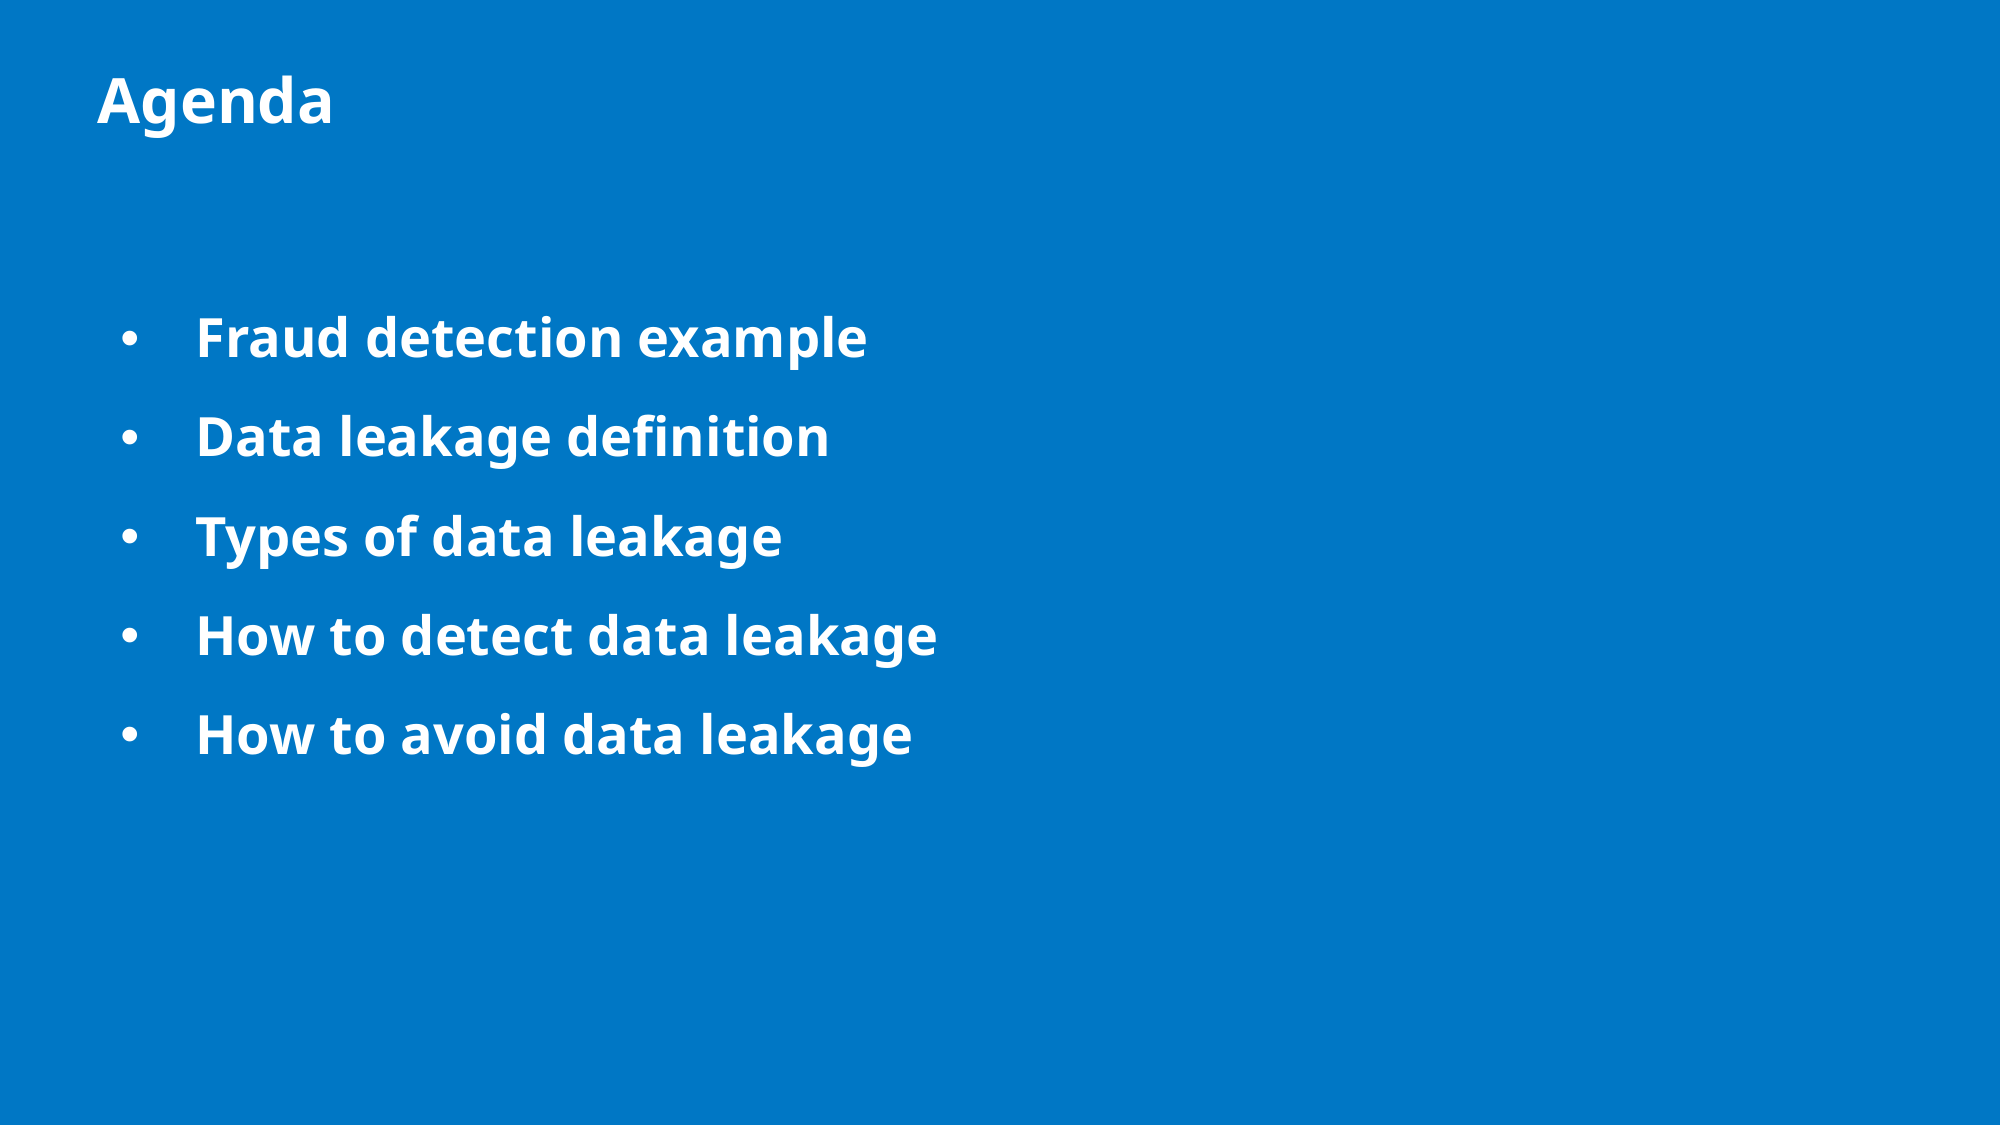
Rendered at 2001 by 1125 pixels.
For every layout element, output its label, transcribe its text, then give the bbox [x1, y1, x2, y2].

list Fraud detection example Data leakage definition Types of data leakage How to detect data leakage How to avoid data leakage [82, 293, 1905, 994]
title Agenda [82, 51, 1905, 142]
